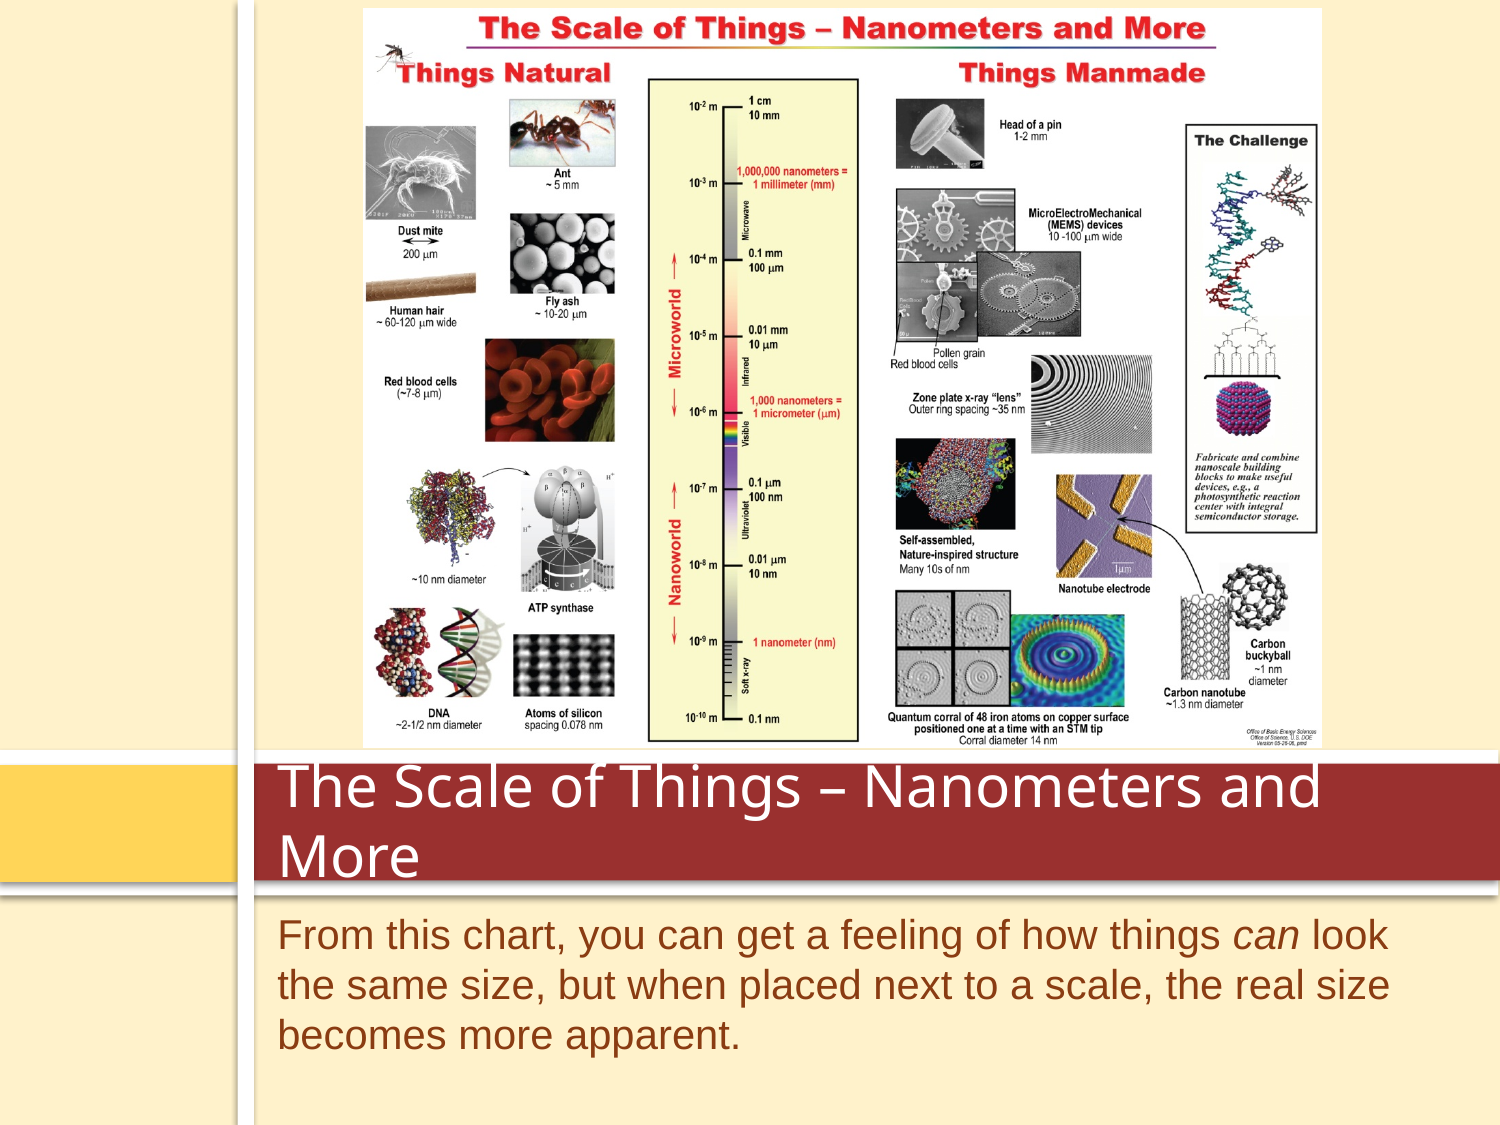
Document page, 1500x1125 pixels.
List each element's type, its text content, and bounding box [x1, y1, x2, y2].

list From this chart, you can get a feeling of how things can look the same size, but when placed next to a scale, the real size becomes more apparent. [262, 900, 1463, 1013]
title The Scale of Things – Nanometers and More [262, 762, 1463, 875]
picture [363, 7, 1322, 749]
